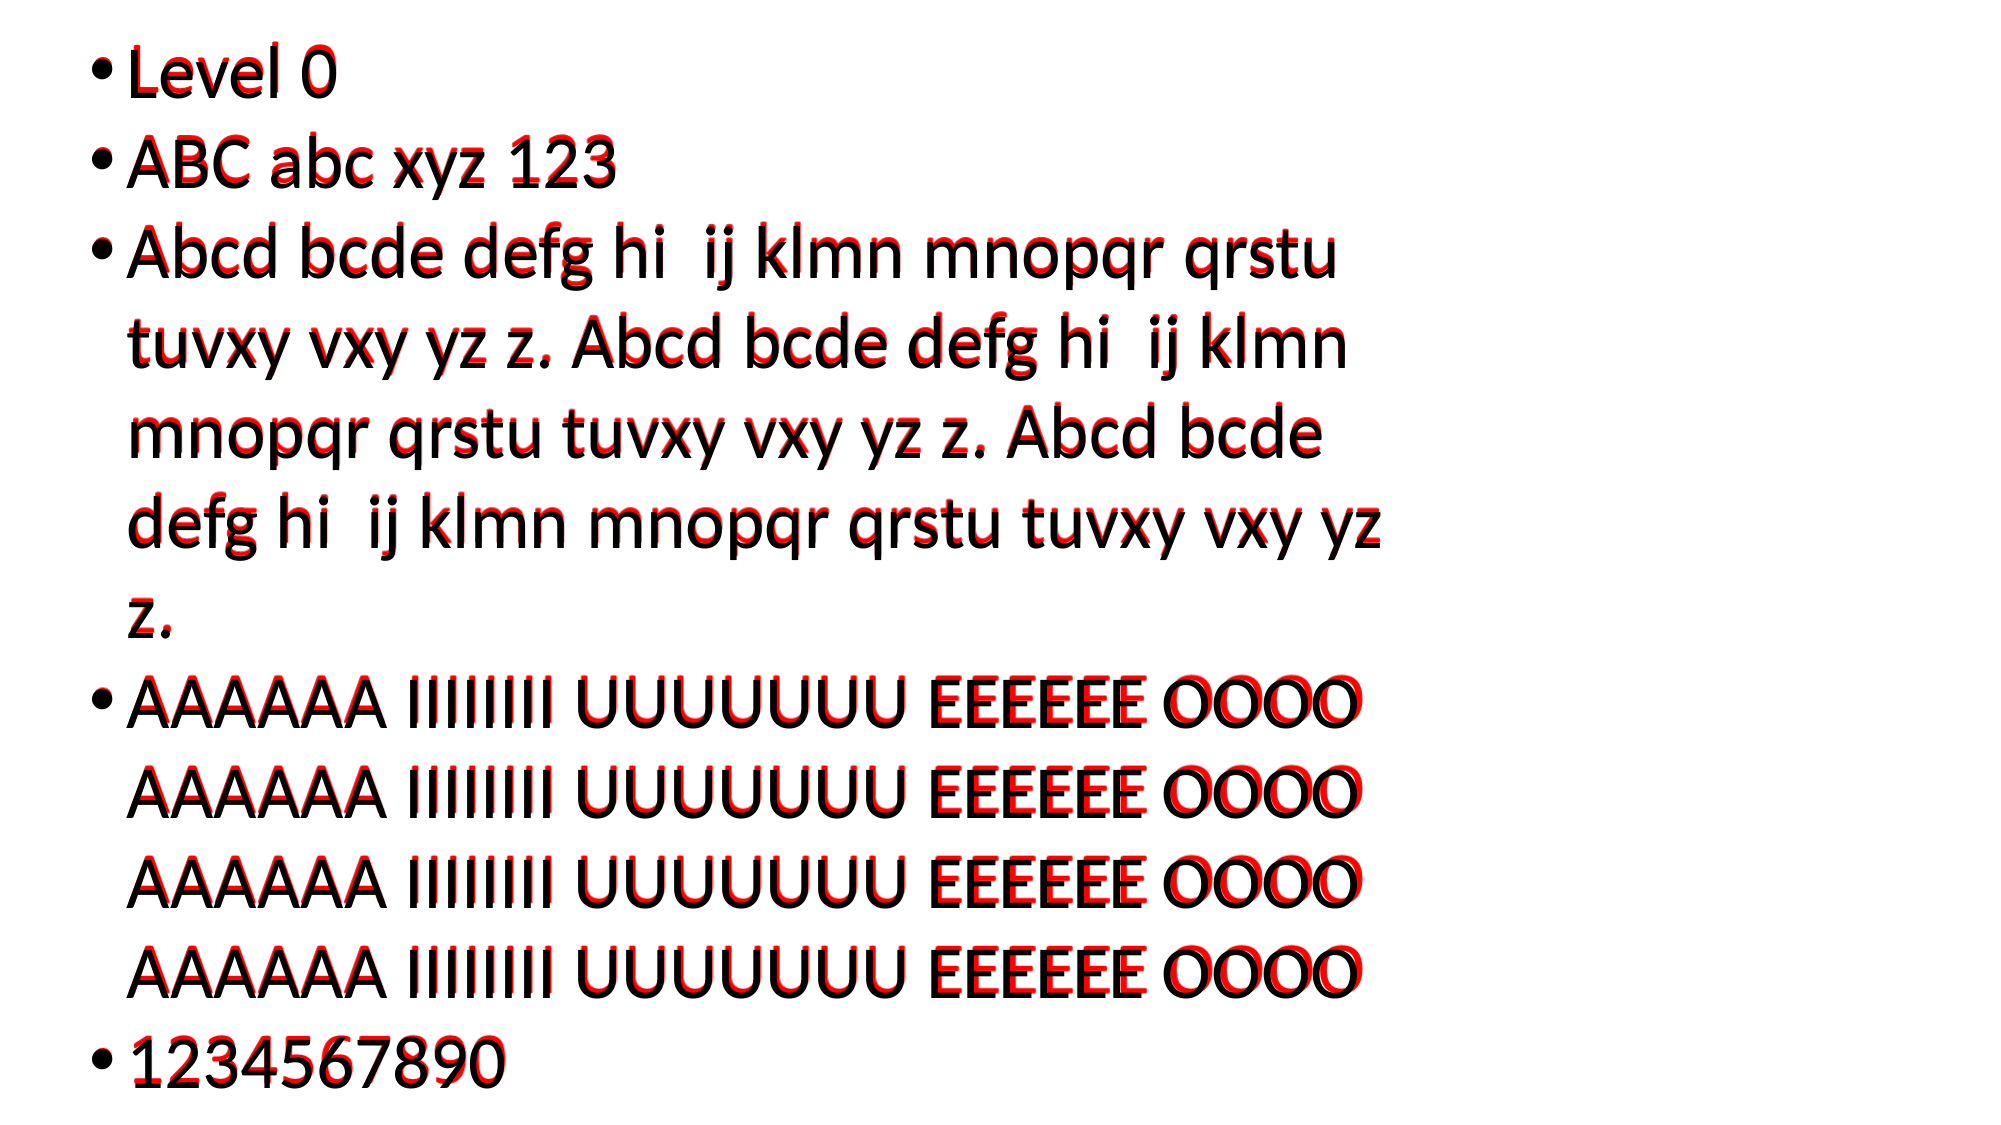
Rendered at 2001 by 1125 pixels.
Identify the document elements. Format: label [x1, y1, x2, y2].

picture [47, 0, 1453, 1125]
